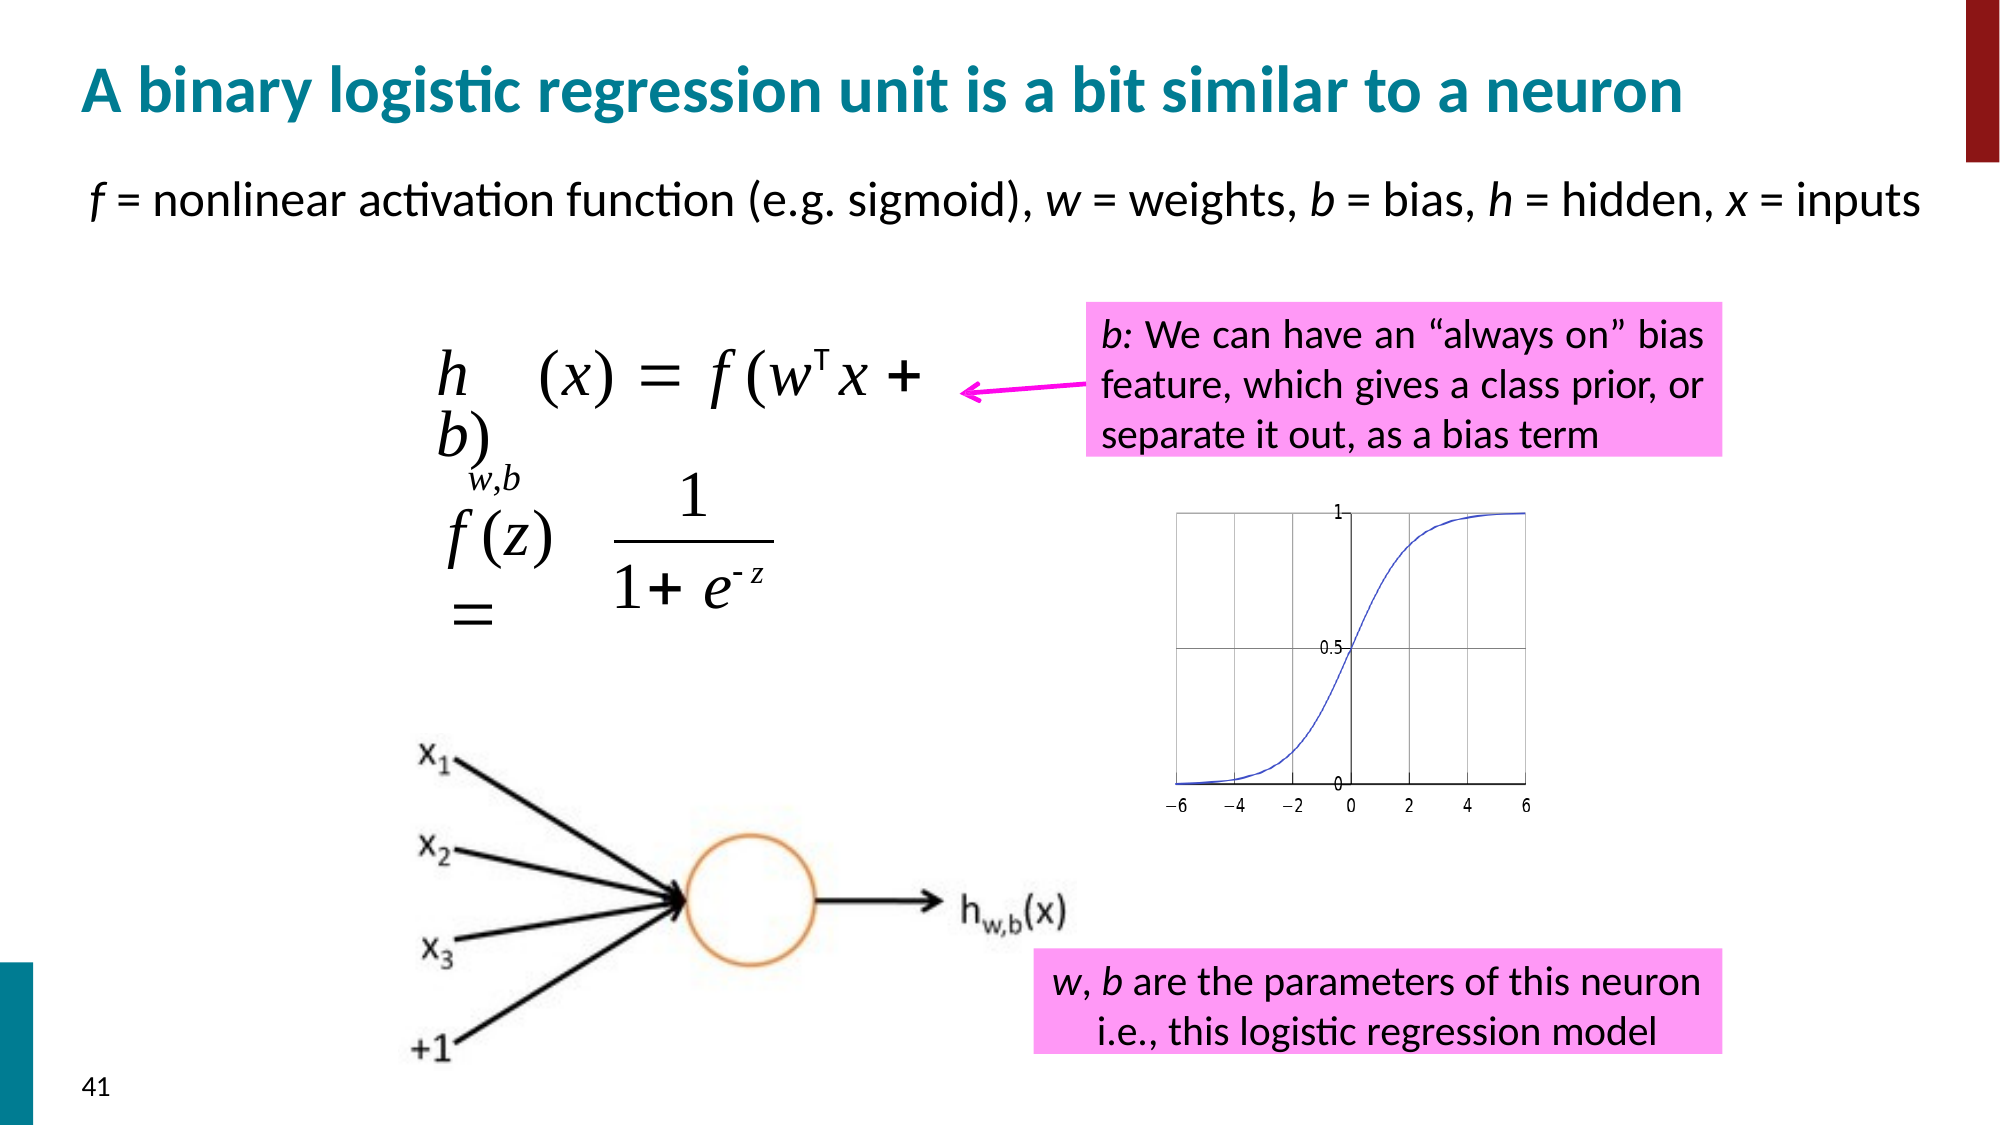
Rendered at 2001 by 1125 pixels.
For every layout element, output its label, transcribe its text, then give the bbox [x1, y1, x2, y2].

text_box 1 [675, 448, 713, 530]
picture [1166, 504, 1530, 813]
title A binary logistic regression unit is a bit similar to a neuron [79, 4, 1921, 234]
text_box w, b are the parameters of this neuron i.e., this logistic regression model [1081, 948, 1723, 1054]
slide_number 39 [75, 1067, 120, 1125]
text_box f = nonlinear activation function (e.g. sigmoid), w = weights, b = bias, h = hidden, x = inputs [87, 164, 1926, 227]
text_box b: We can have an “always on” bias feature, which gives a class prior, or separate it out, as a bias term [1086, 301, 1723, 457]
text_box [959, 381, 1087, 404]
text_box 1 e z [605, 540, 771, 622]
text_box f (z)  [444, 487, 602, 648]
picture [398, 733, 1078, 1071]
text_box h (x)  f (wT x  b) w,b [428, 344, 962, 498]
